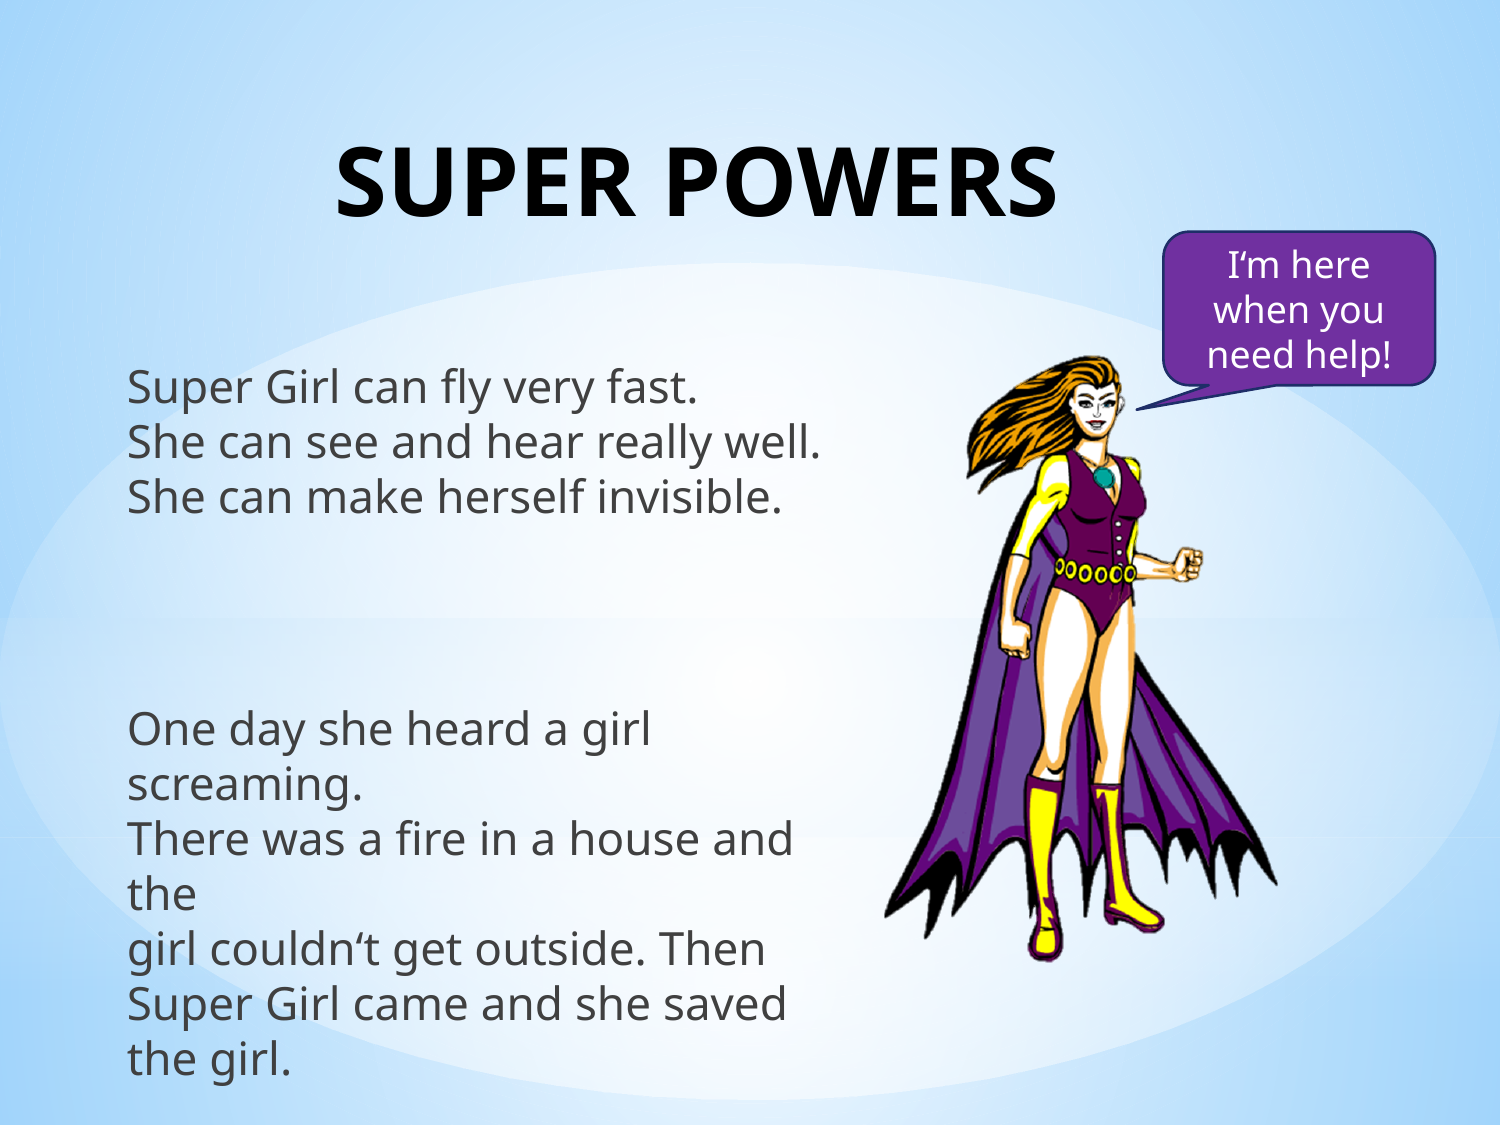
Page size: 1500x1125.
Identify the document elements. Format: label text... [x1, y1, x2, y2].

title Super Powers [162, 113, 1231, 302]
picture [881, 326, 1363, 968]
text_box Super Girl can fly very fast. She can see and hear really well. She can make herself invisible. [112, 349, 875, 530]
text_box One day she heard a girl screaming. There was a fire in a house and the girl couldn‘t get outside. Then Super Girl came and she saved the girl. [112, 692, 880, 1092]
text_box I‘m here when you need help! [1162, 230, 1437, 387]
